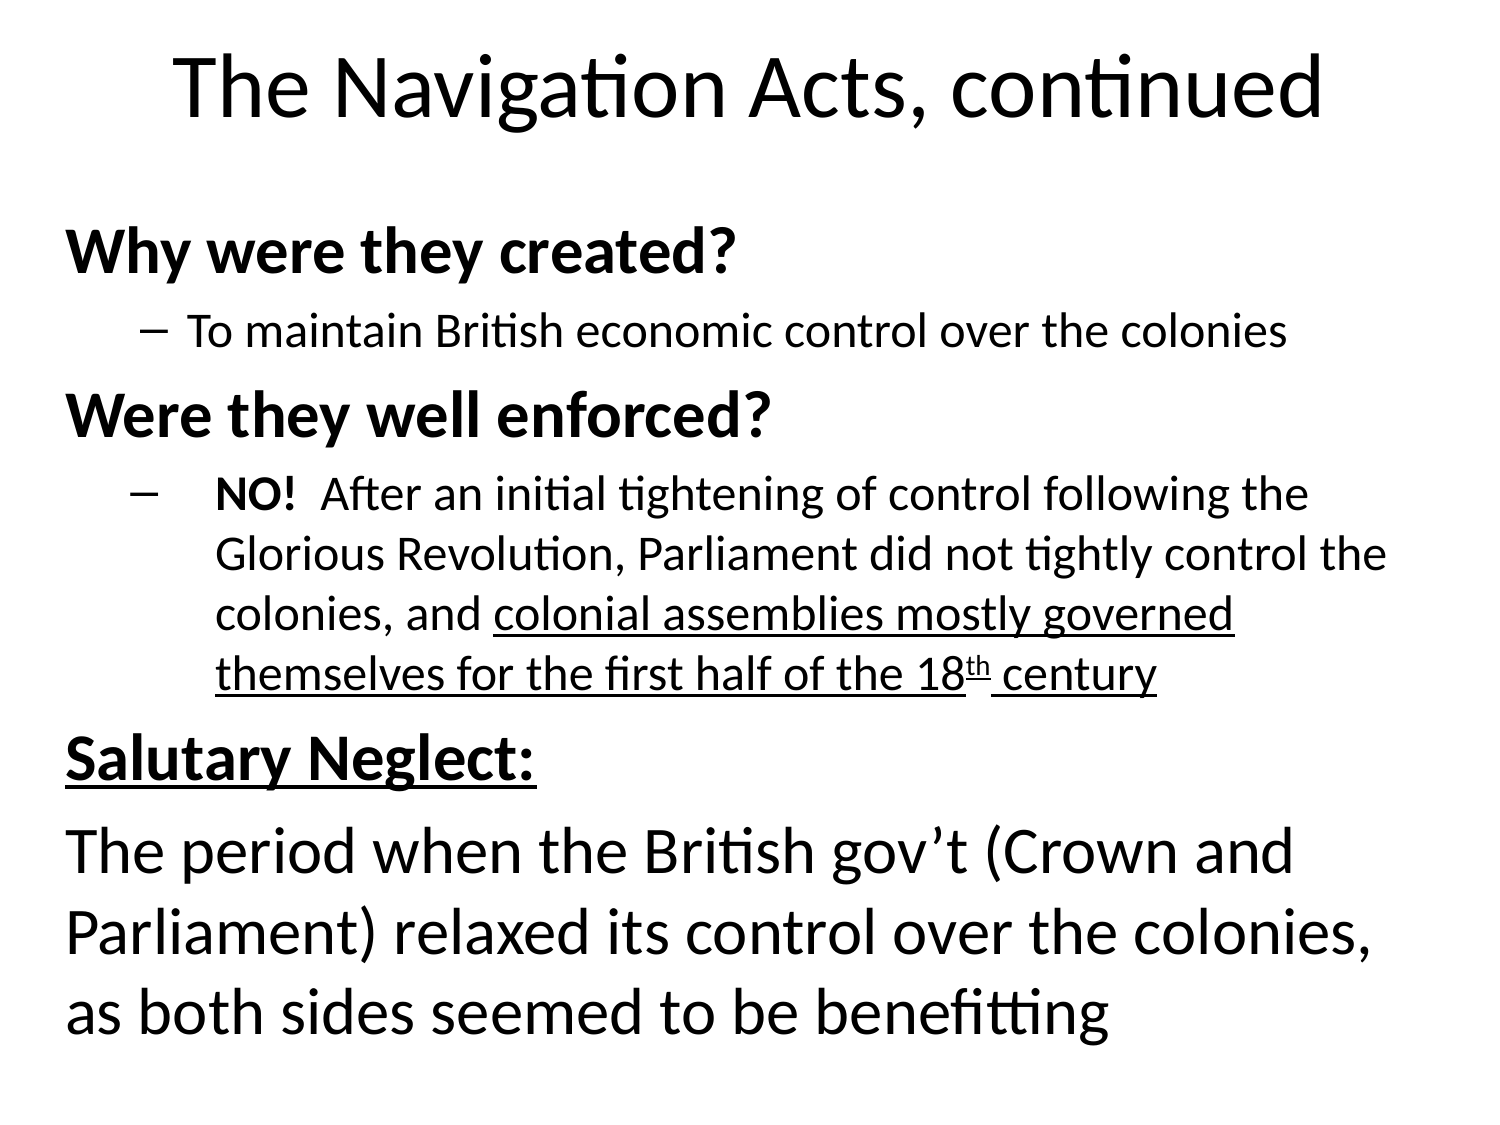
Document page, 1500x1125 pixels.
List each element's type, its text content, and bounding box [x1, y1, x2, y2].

list Why were they created? To maintain British economic control over the colonies Were they well enforced? NO! After an initial tightening of control following the Glorious Revolution, Parliament did not tightly control the colonies, and colonial assemblies mostly governed themselves for the first half of the 18th century Salutary Neglect: The period when the British gov’t (Crown and Parliament) relaxed its control over the colonies, as both sides seemed to be benefitting [49, 199, 1462, 1074]
title The Navigation Acts, continued [75, 0, 1425, 162]
